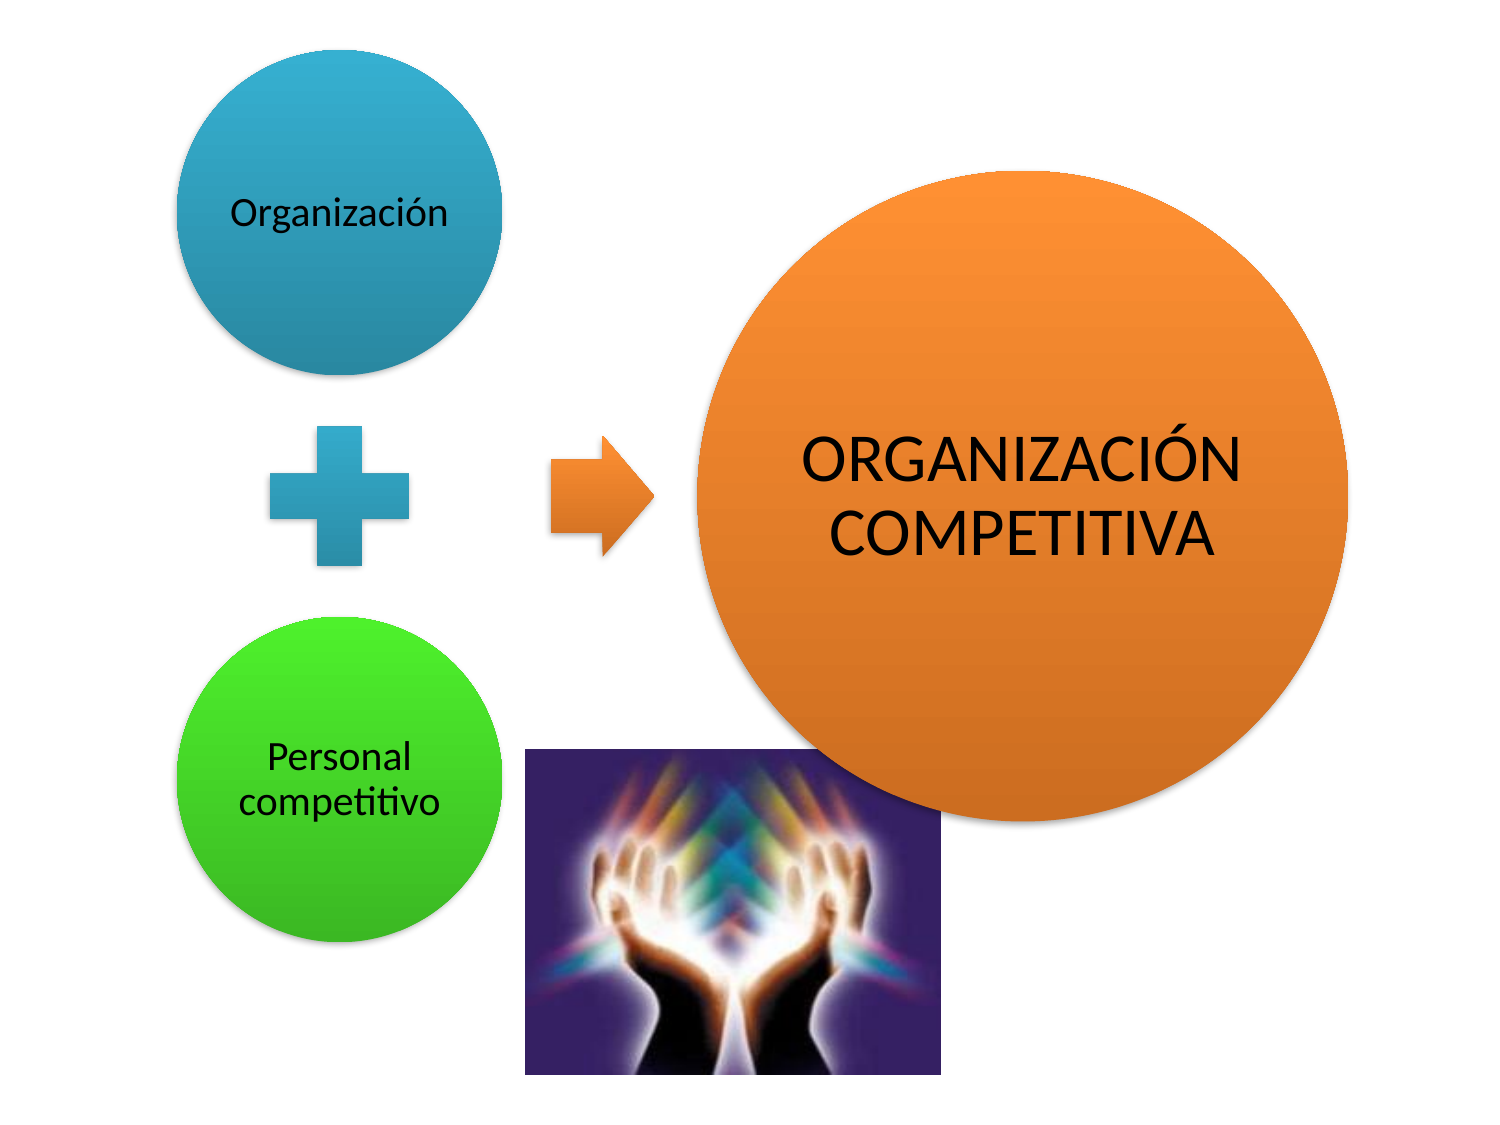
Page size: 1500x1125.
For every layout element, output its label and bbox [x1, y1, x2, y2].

picture [524, 943, 941, 1076]
list [87, 49, 1438, 943]
